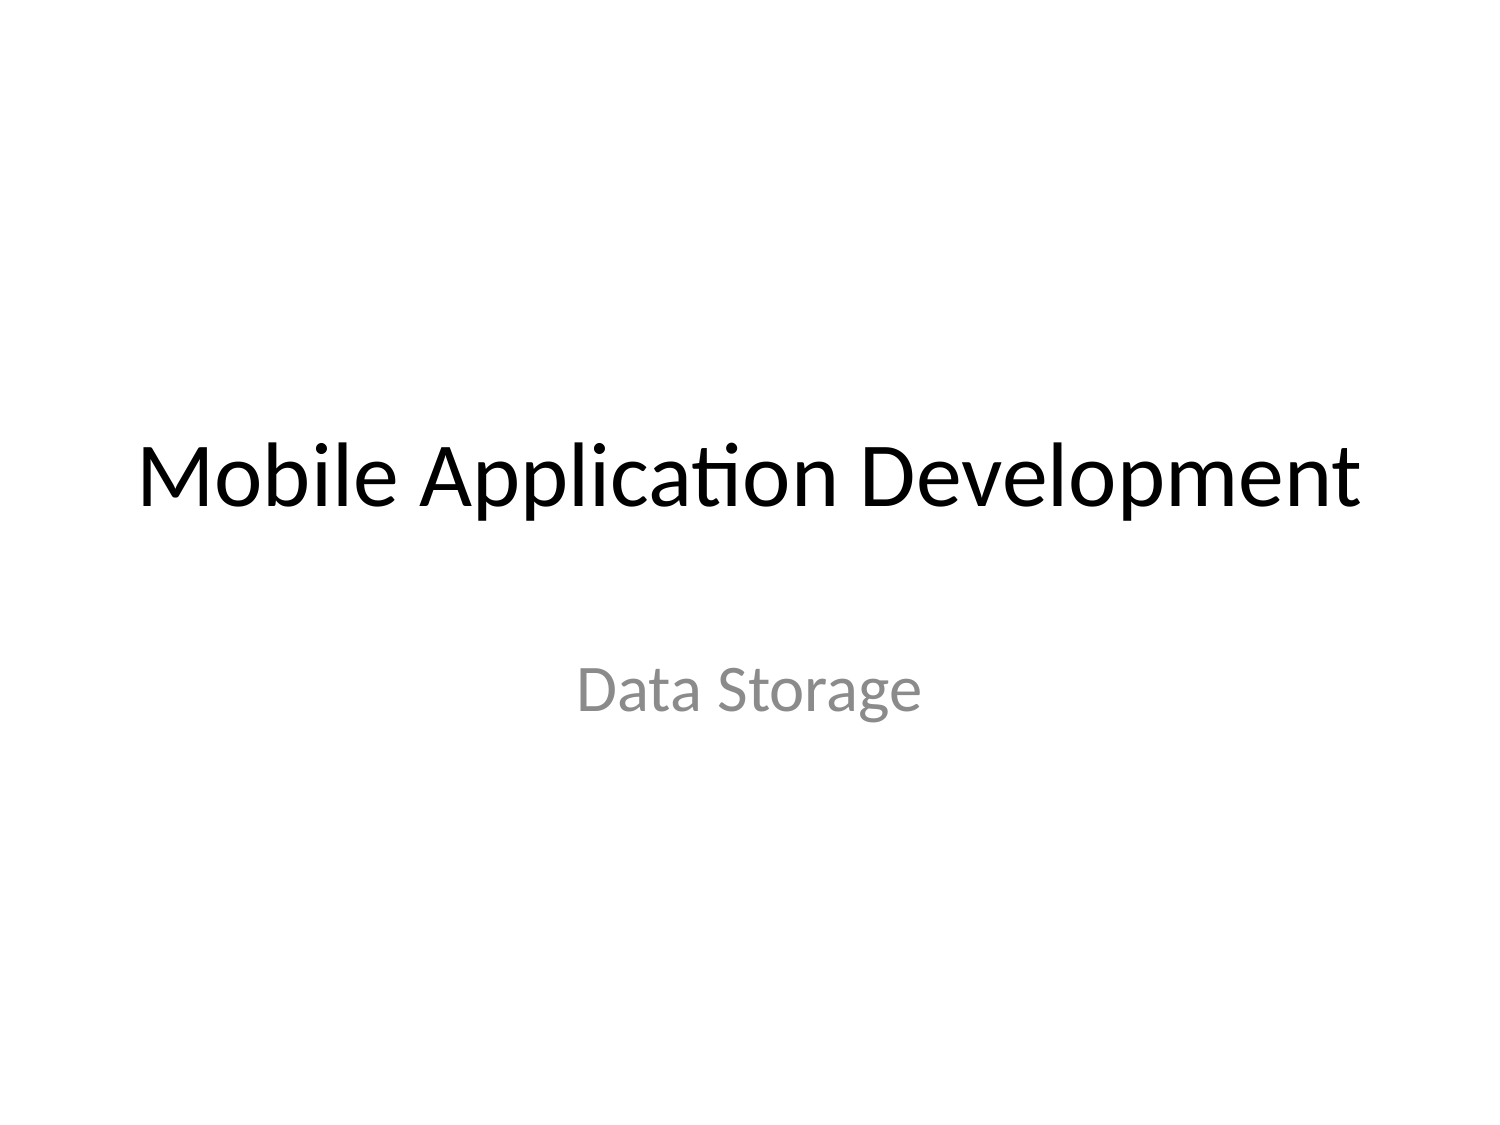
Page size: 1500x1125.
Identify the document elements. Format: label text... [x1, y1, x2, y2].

title Mobile Application Development [112, 349, 1388, 591]
subtitle Data Storage [225, 637, 1275, 775]
